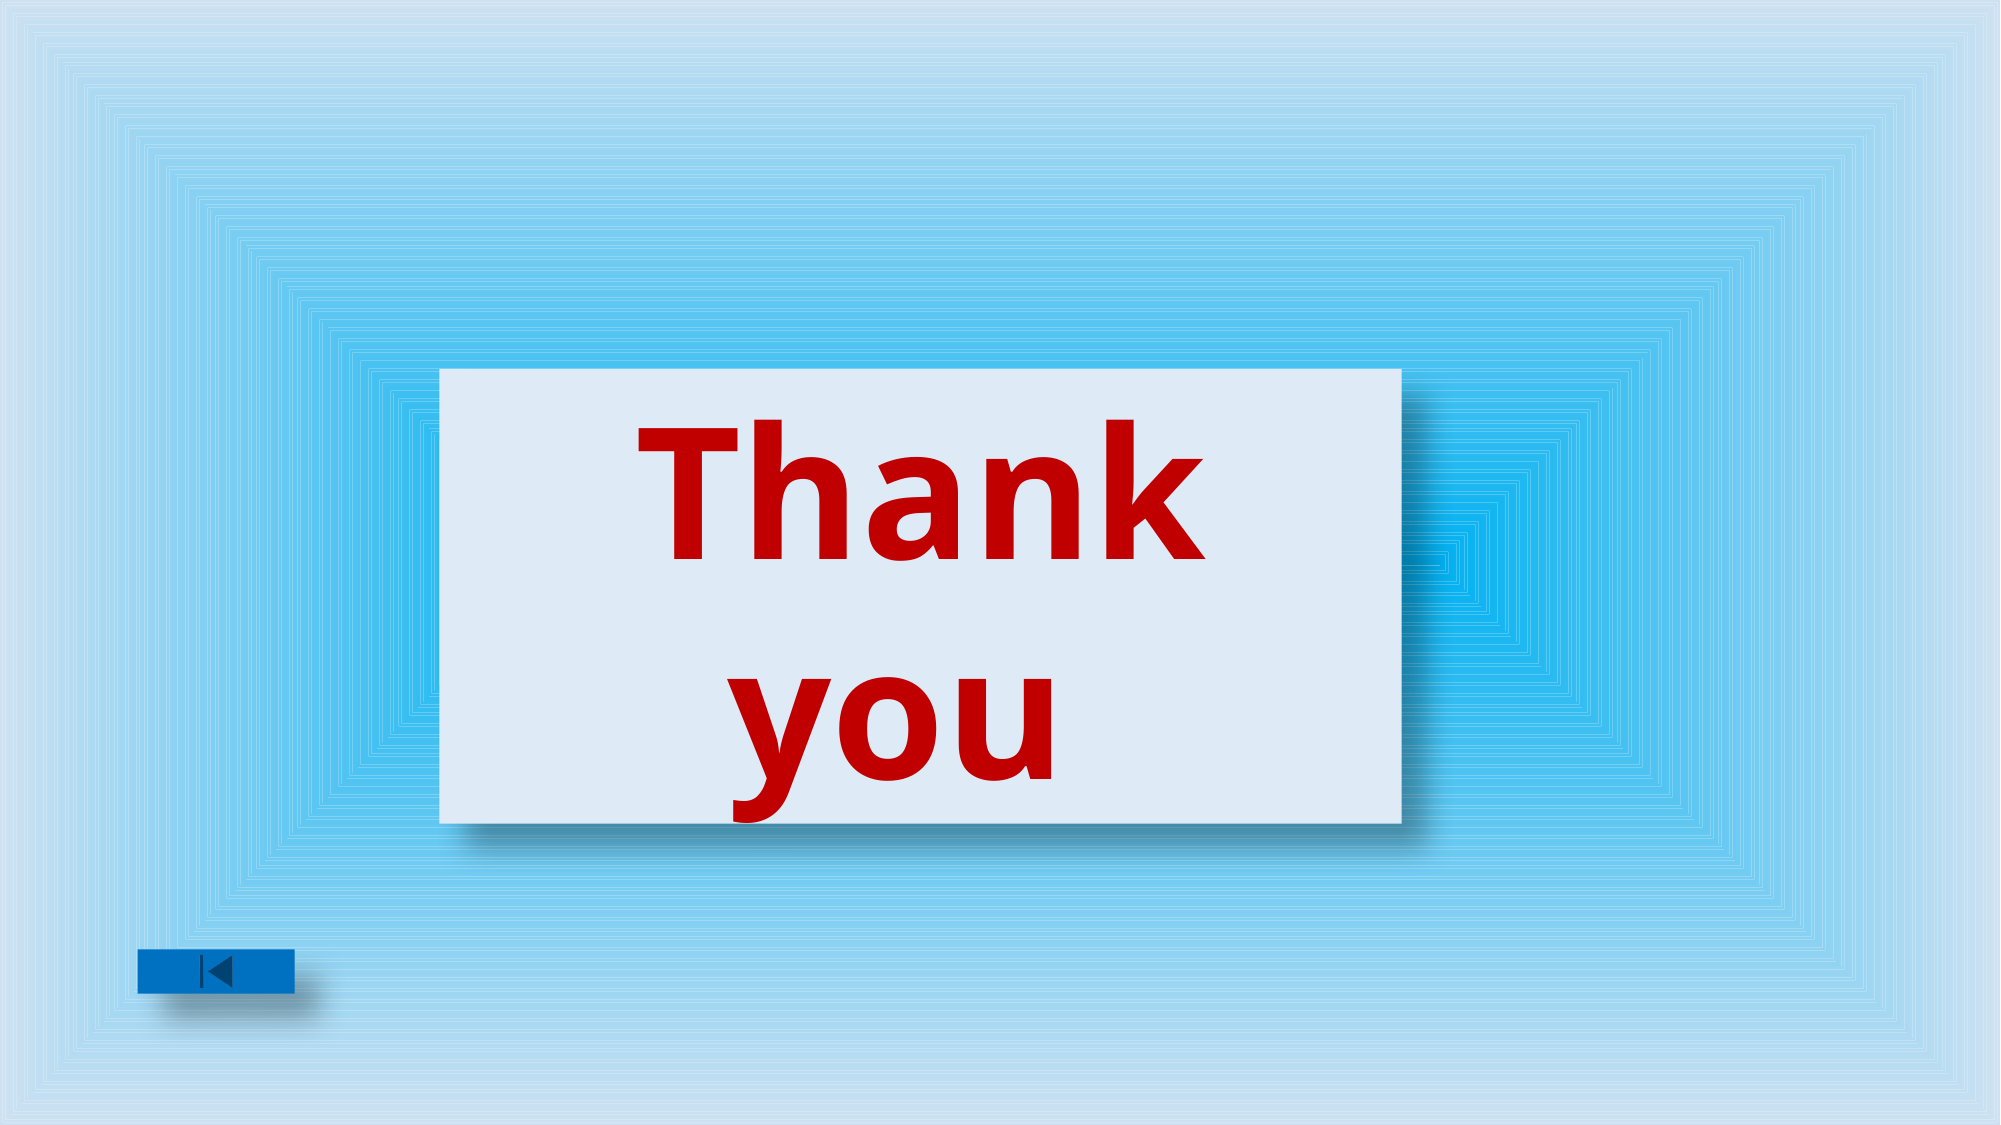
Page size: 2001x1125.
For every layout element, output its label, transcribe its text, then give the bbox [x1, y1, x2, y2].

text_box [137, 948, 296, 995]
text_box Thank you [439, 368, 1402, 824]
